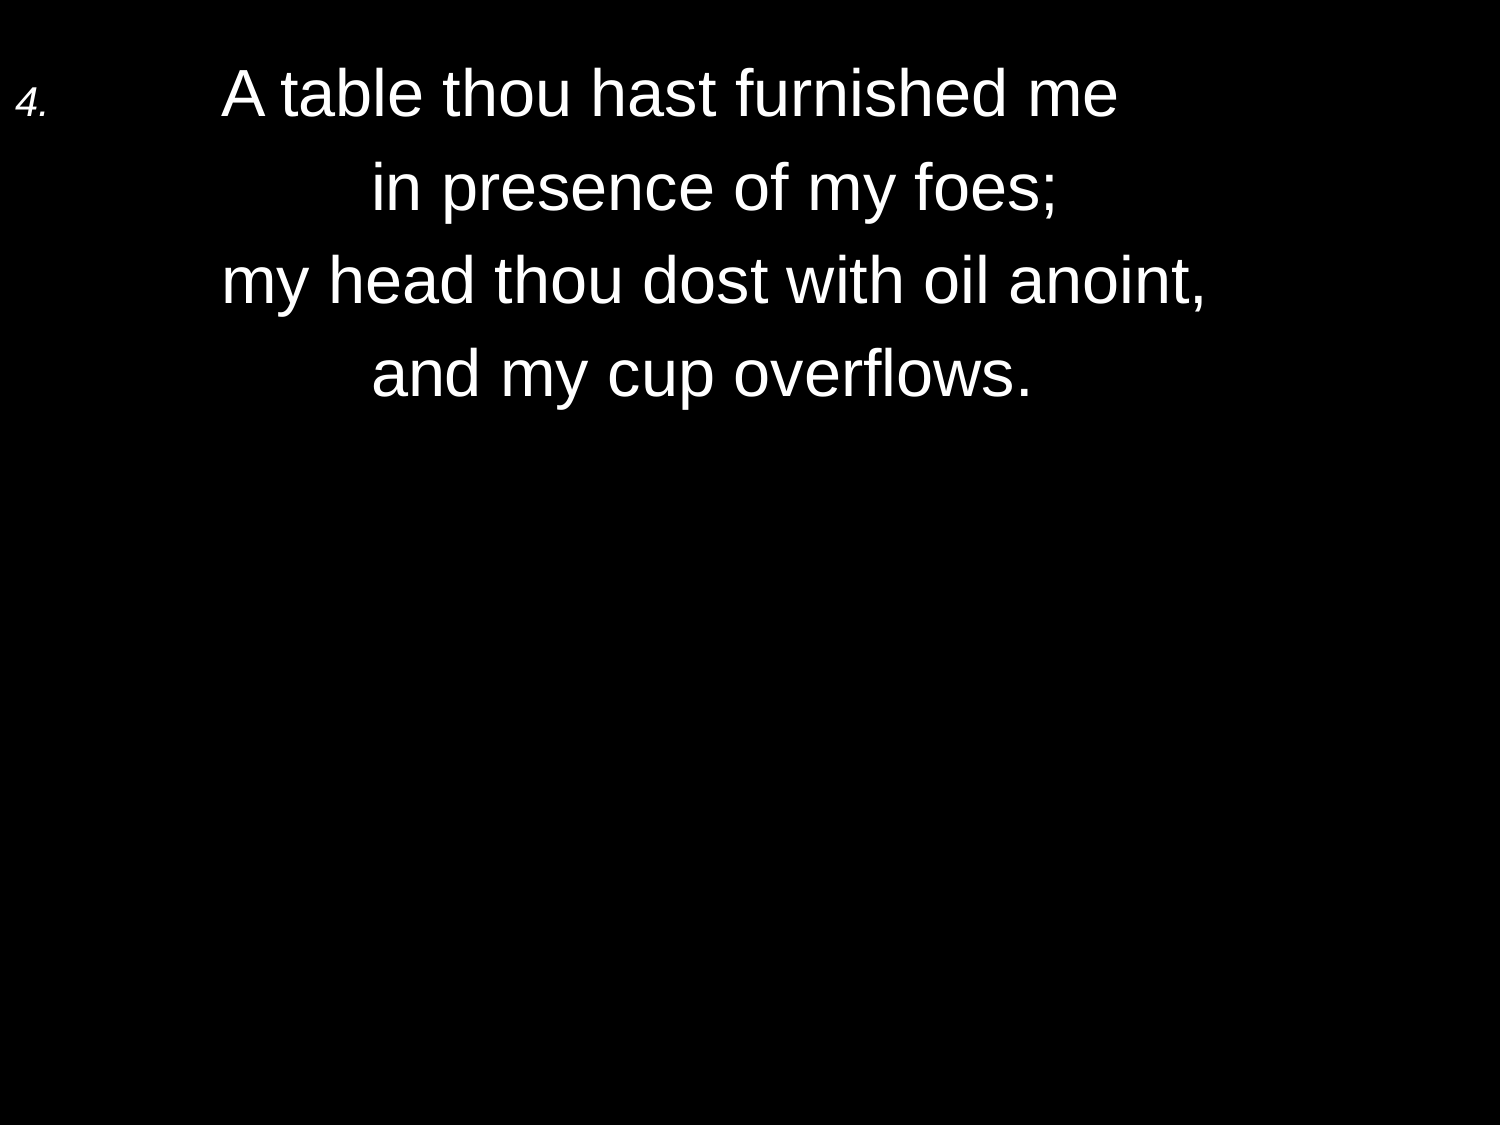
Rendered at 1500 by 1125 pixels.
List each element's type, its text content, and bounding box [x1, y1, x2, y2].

list 4. A table thou hast furnished me in presence of my foes; my head thou dost with oil anoint, and my cup overflows. [0, 42, 1500, 1047]
